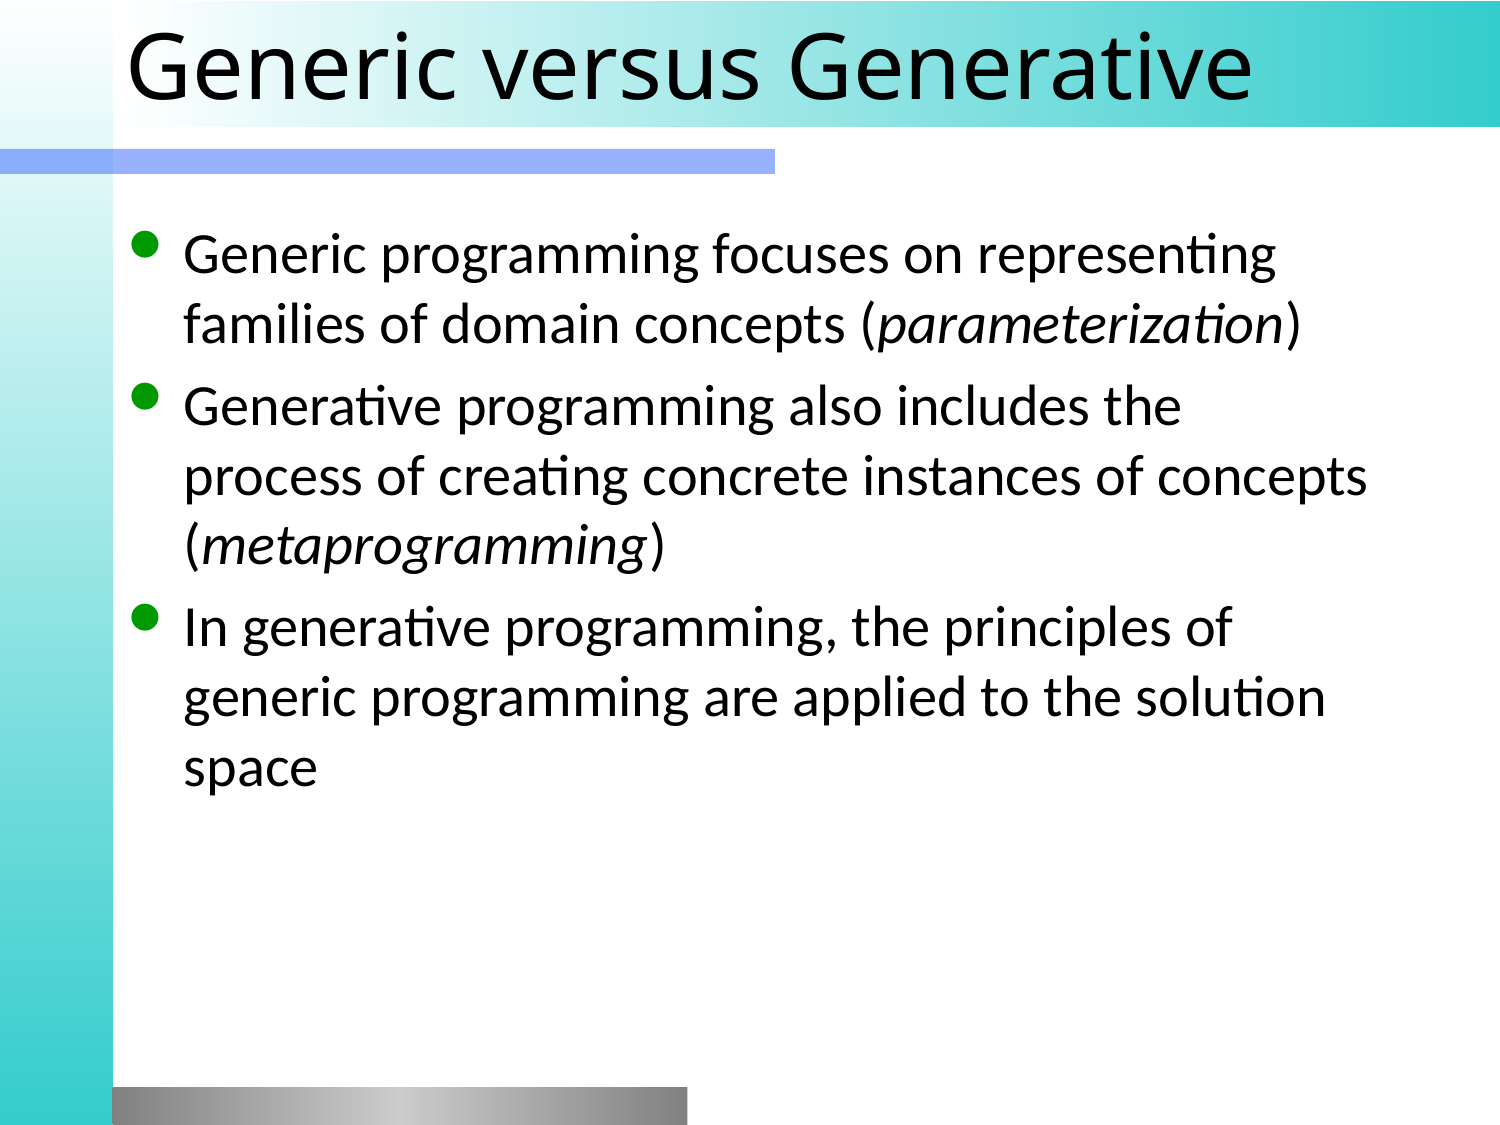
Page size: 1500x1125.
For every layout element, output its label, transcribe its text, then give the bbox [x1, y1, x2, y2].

title Generic versus Generative [110, 0, 1500, 126]
list Generic programming focuses on representing families of domain concepts (parameterization) Generative programming also includes the process of creating concrete instances of concepts (metaprogramming) In generative programming, the principles of generic programming are applied to the solution space [112, 207, 1388, 1073]
